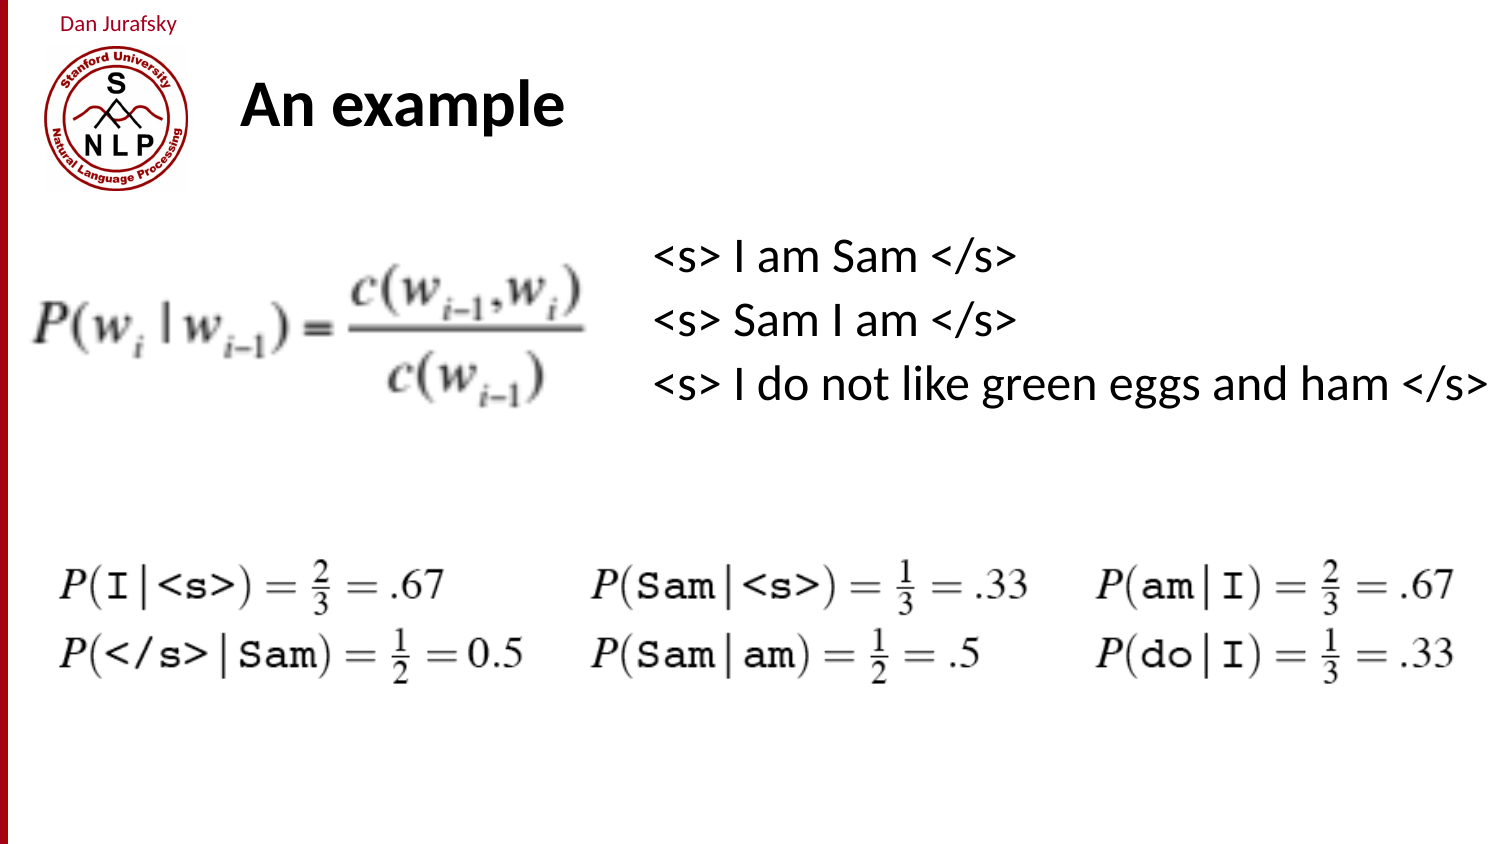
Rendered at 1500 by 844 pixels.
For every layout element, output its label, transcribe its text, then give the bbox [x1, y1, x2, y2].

title An example [225, 33, 1438, 147]
picture [37, 540, 1476, 698]
picture [44, 46, 188, 191]
list <s> I am Sam </s> <s> Sam I am </s> <s> I do not like green eggs and ham </s> [637, 221, 1500, 472]
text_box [24, 254, 588, 409]
